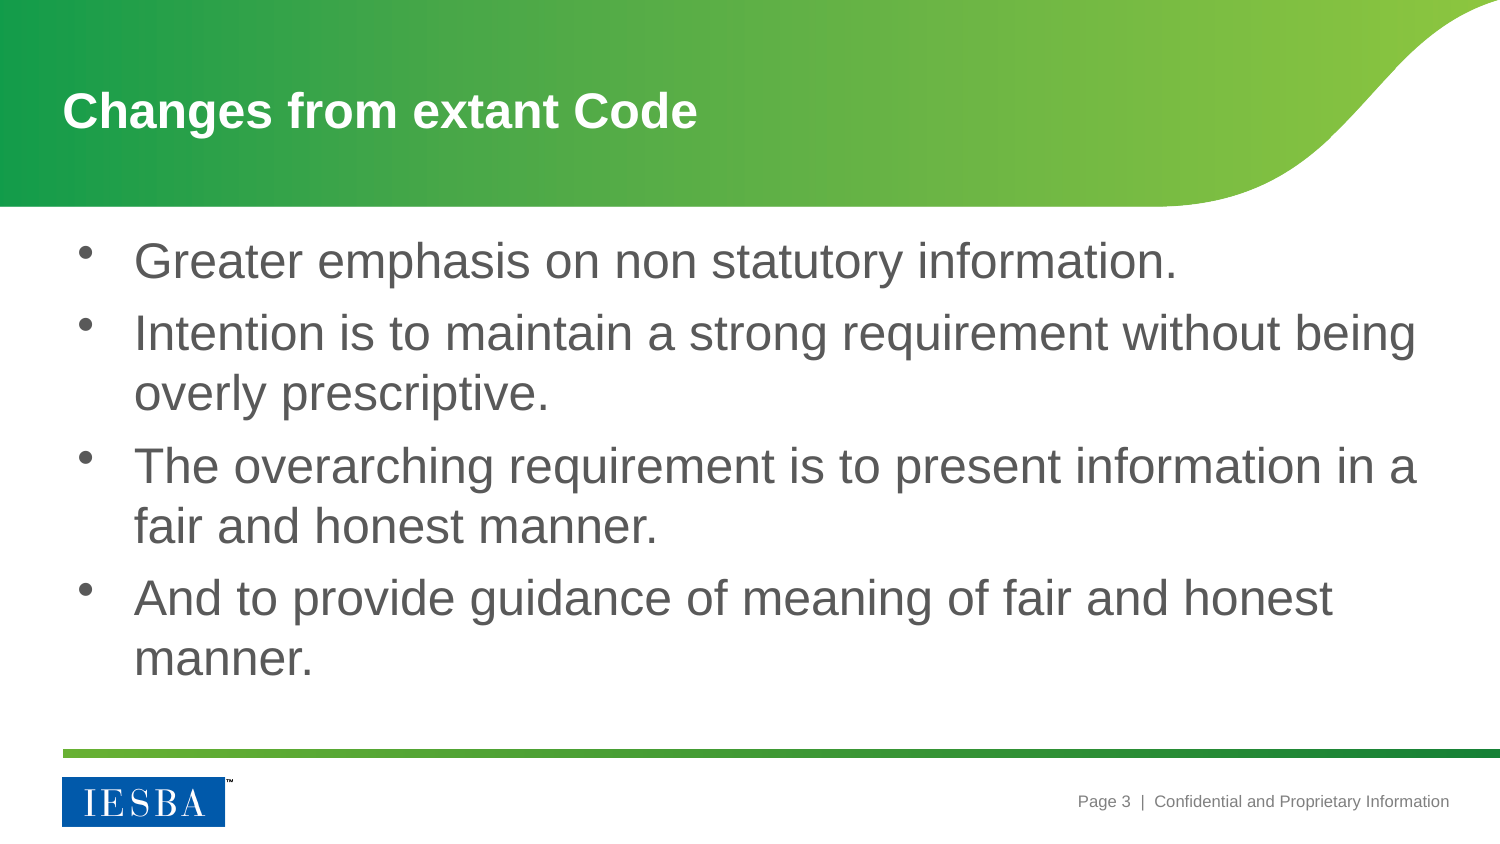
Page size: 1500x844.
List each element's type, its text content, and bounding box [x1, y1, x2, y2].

picture [62, 777, 233, 827]
picture [0, 0, 1500, 207]
list Greater emphasis on non statutory information. Intention is to maintain a strong requirement without being overly prescriptive. The overarching requirement is to present information in a fair and honest manner. And to provide guidance of meaning of fair and honest manner. [62, 220, 1450, 724]
title Changes from extant Code [62, 75, 1300, 142]
